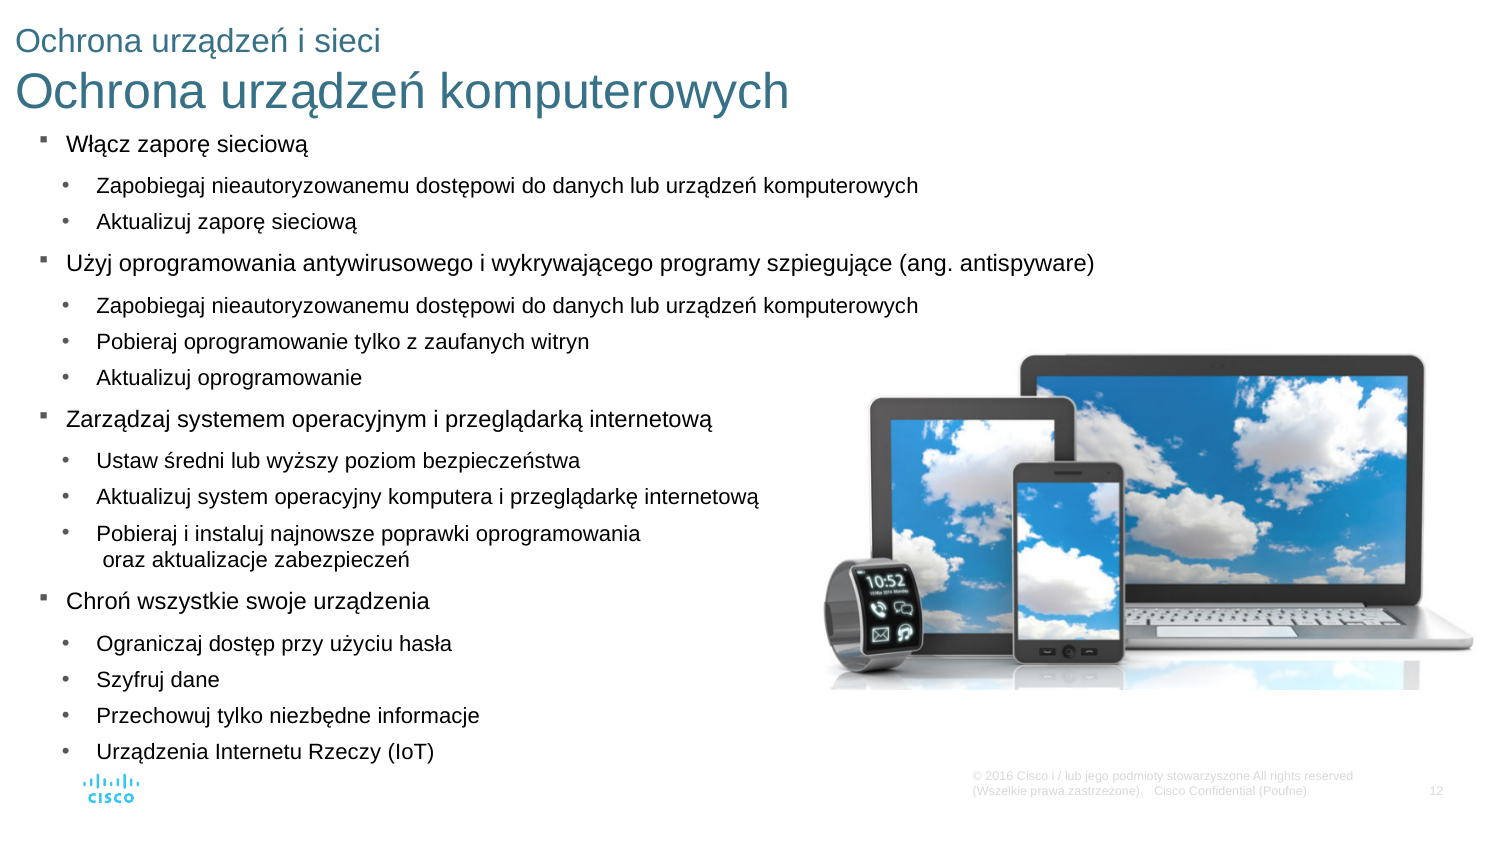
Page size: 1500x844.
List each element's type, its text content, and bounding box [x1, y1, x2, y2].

list Włącz zaporę sieciową Zapobiegaj nieautoryzowanemu dostępowi do danych lub urządzeń komputerowych Aktualizuj zaporę sieciową Użyj oprogramowania antywirusowego i wykrywającego programy szpiegujące (ang. antispyware) Zapobiegaj nieautoryzowanemu dostępowi do danych lub urządzeń komputerowych Pobieraj oprogramowanie tylko z zaufanych witryn Aktualizuj oprogramowanie Zarządzaj systemem operacyjnym i przeglądarką internetową Ustaw średni lub wyższy poziom bezpieczeństwa Aktualizuj system operacyjny komputera i przeglądarkę internetową Pobieraj i instaluj najnowsze poprawki oprogramowania oraz aktualizacje zabezpieczeń Chroń wszystkie swoje urządzenia Ograniczaj dostęp przy użyciu hasła Szyfruj dane Przechowuj tylko niezbędne informacje Urządzenia Internetu Rzeczy (IoT) [23, 121, 1477, 778]
picture [816, 347, 1489, 690]
title Ochrona urządzeń i sieci Ochrona urządzeń komputerowych [0, 6, 1500, 131]
